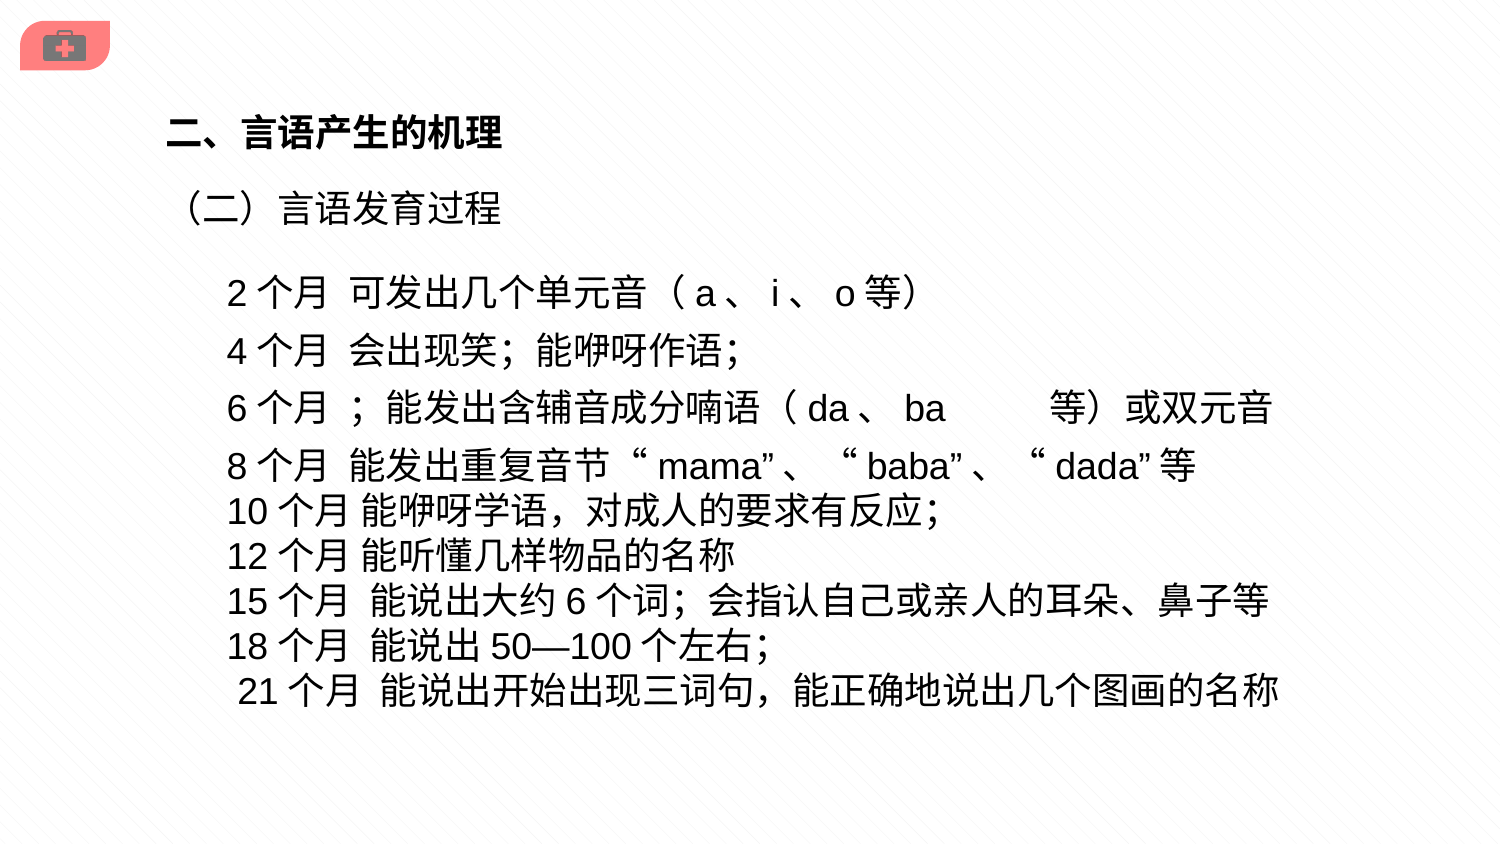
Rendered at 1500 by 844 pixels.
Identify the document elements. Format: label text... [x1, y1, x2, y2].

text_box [20, 12, 1389, 73]
text_box 2个月 可发出几个单元音（a、i、o等） 4个月 会出现笑；能咿呀作语； 6个月 ；能发出含辅音成分喃语（da、ba 等）或双元音 8个月 能发出重复音节“mama”、“baba”、“dada”等 10个月 能咿呀学语，对成人的要求有反应； 12个月 能听懂几样物品的名称 15个月 能说出大约6个词；会指认自己或亲人的耳朵、鼻子等 18个月 能说出50—100个左右； 21个月 能说出开始出现三词句，能正确地说出几个图画的名称 [153, 261, 1312, 719]
text_box 二、言语产生的机理 [150, 101, 1309, 162]
text_box （二）言语发育过程 [150, 177, 1309, 238]
